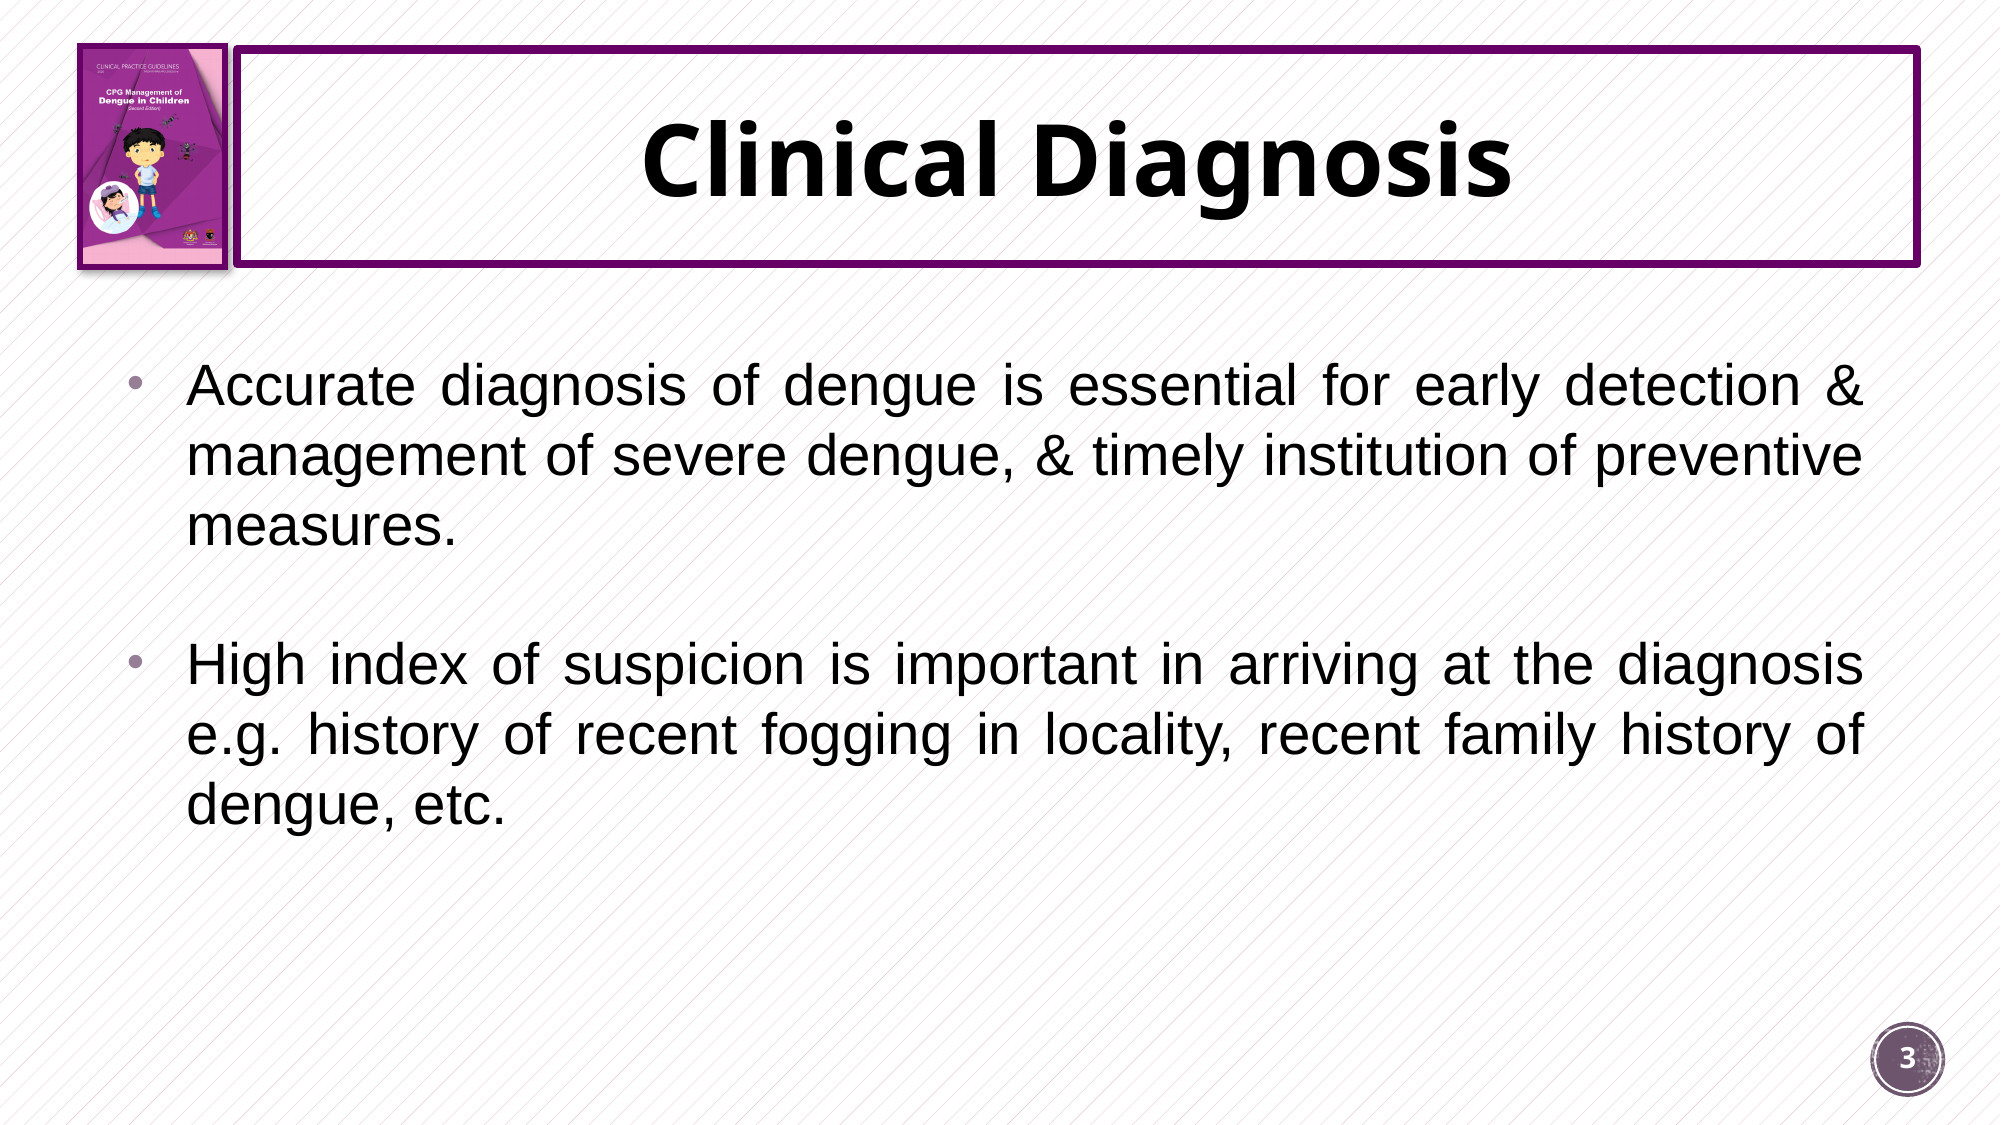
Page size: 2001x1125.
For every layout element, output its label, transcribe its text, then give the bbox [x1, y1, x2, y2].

list Accurate diagnosis of dengue is essential for early detection & management of severe dengue, & timely institution of preventive measures. High index of suspicion is important in arriving at the diagnosis e.g. history of recent fogging in locality, recent family history of dengue, etc. [111, 339, 1882, 922]
picture [83, 49, 222, 264]
text_box Clinical Diagnosis [237, 49, 1918, 264]
slide_number 3 [1855, 1028, 1961, 1089]
